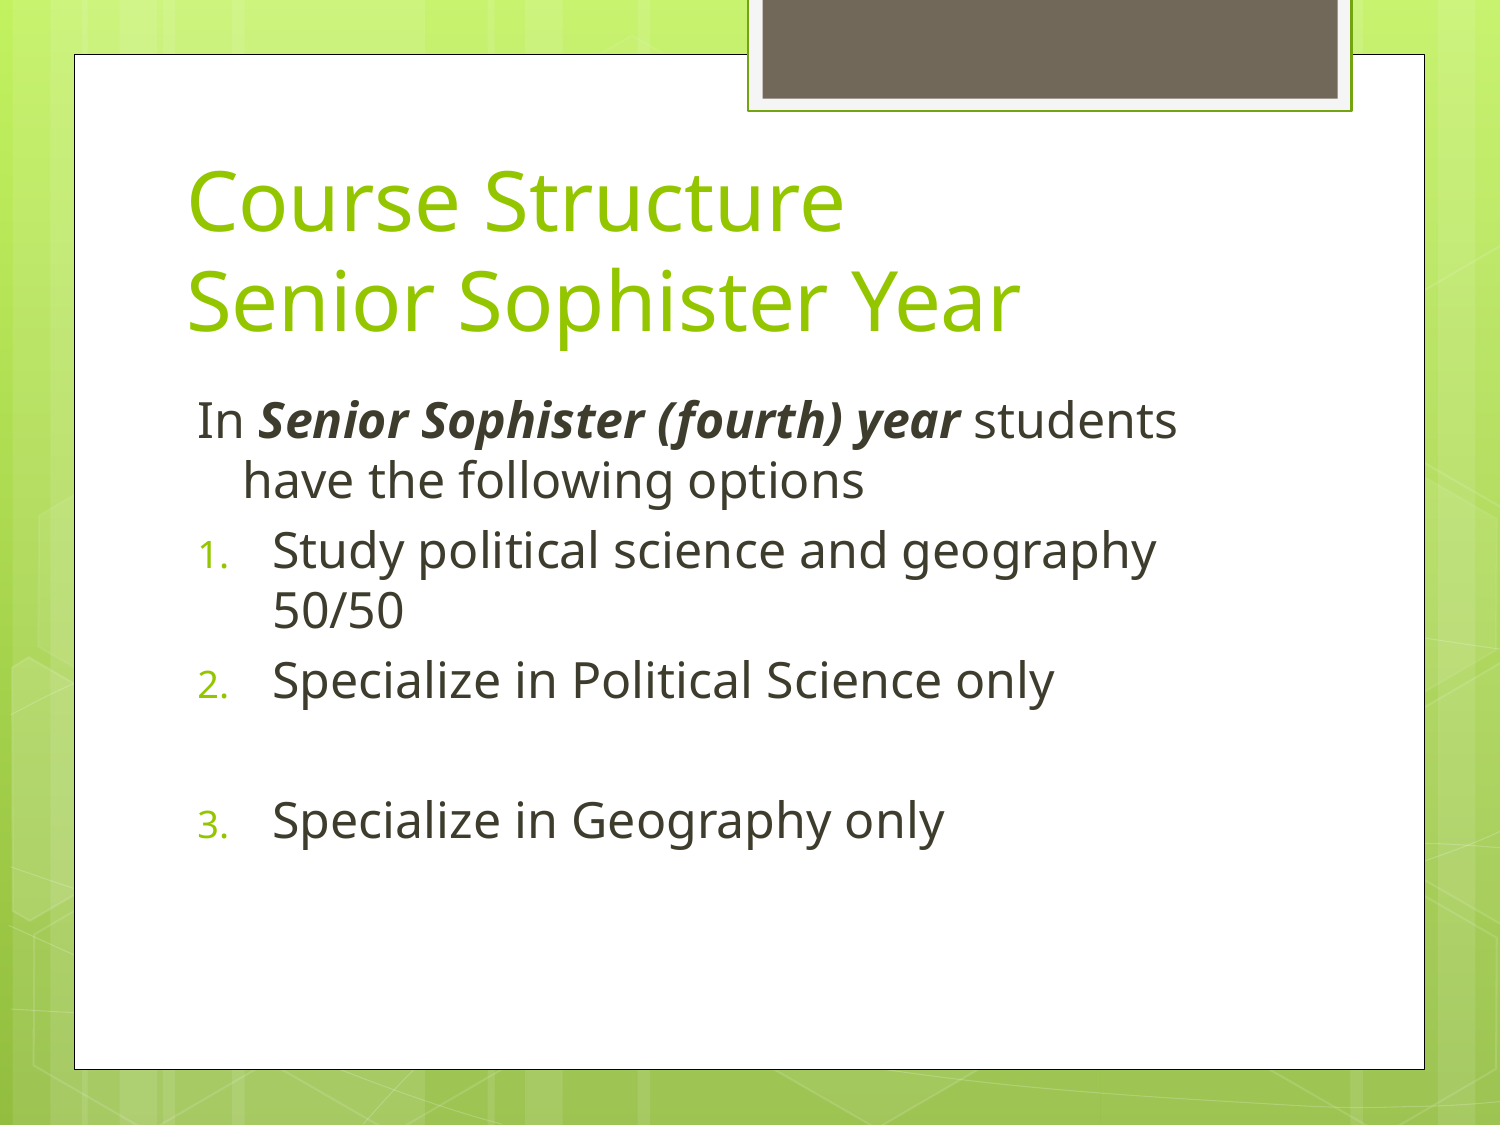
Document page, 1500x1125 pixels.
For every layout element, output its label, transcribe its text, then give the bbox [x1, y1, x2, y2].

title Course Structure Senior Sophister Year [171, 113, 1324, 356]
list In Senior Sophister (fourth) year students have the following options Study political science and geography 50/50 Specialize in Political Science only Specialize in Geography only [171, 381, 1283, 957]
